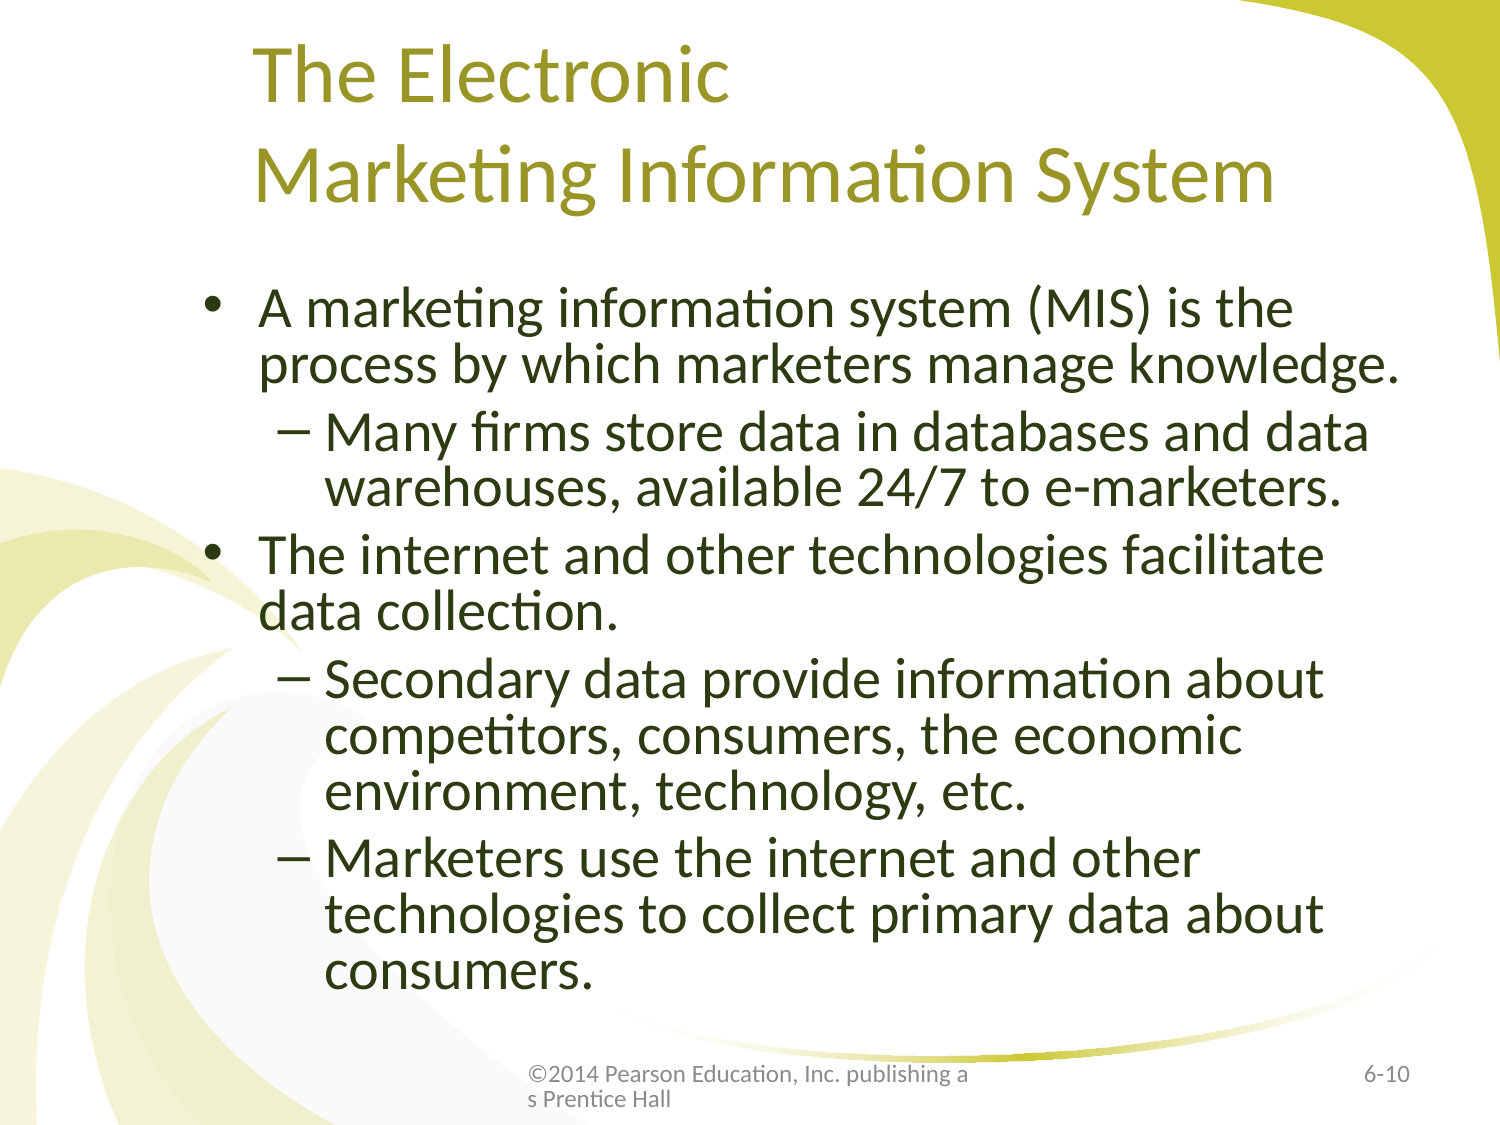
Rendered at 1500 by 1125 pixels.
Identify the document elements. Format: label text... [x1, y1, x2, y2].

list A marketing information system (MIS) is the process by which marketers manage knowledge. Many firms store data in databases and data warehouses, available 24/7 to e-marketers. The internet and other technologies facilitate data collection. Secondary data provide information about competitors, consumers, the economic environment, technology, etc. Marketers use the internet and other technologies to collect primary data about consumers. [187, 275, 1438, 1013]
title The Electronic Marketing Information System [237, 37, 1463, 200]
slide_number 6-10 [1074, 1042, 1425, 1103]
footer ©2014 Pearson Education, Inc. publishing as Prentice Hall [512, 1042, 988, 1103]
